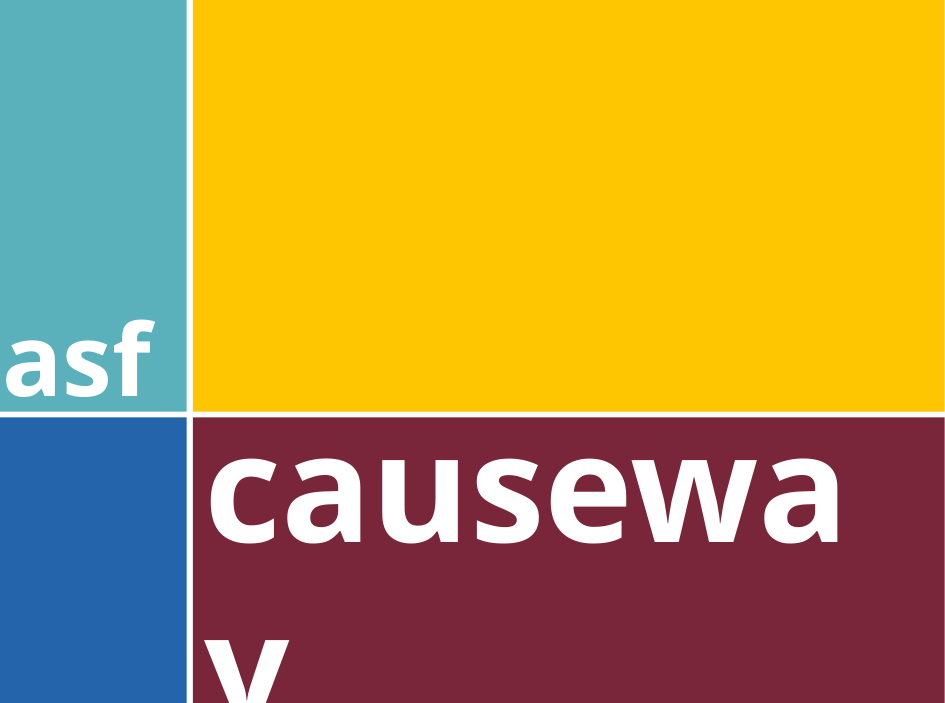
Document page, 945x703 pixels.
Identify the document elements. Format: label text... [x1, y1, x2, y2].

text_box [0, 424, 188, 703]
text_box asf [0, 288, 207, 424]
text_box causeway [189, 385, 942, 703]
text_box [192, 0, 945, 413]
text_box [0, 0, 188, 288]
